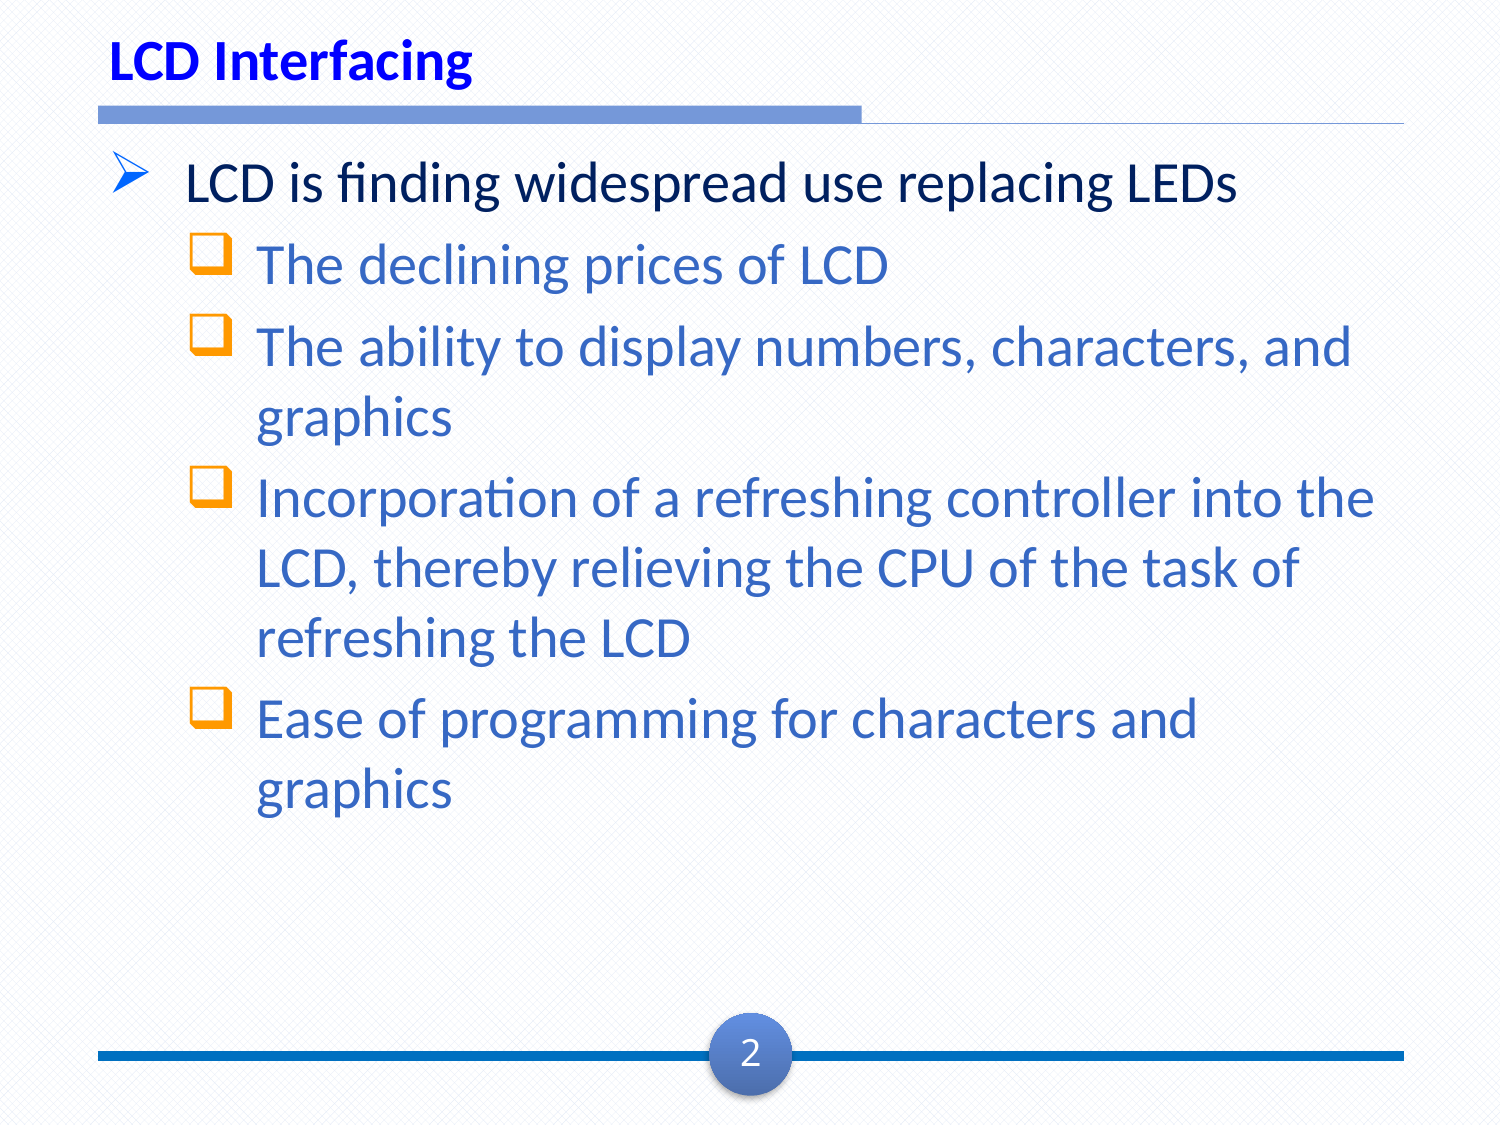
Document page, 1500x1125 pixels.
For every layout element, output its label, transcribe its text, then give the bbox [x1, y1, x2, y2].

list LCD is finding widespread use replacing LEDs The declining prices of LCD The ability to display numbers, characters, and graphics Incorporation of a refreshing controller into the LCD, thereby relieving the CPU of the task of refreshing the LCD Ease of programming for characters and graphics [92, 137, 1406, 988]
title LCD Interfacing [94, 23, 1407, 100]
